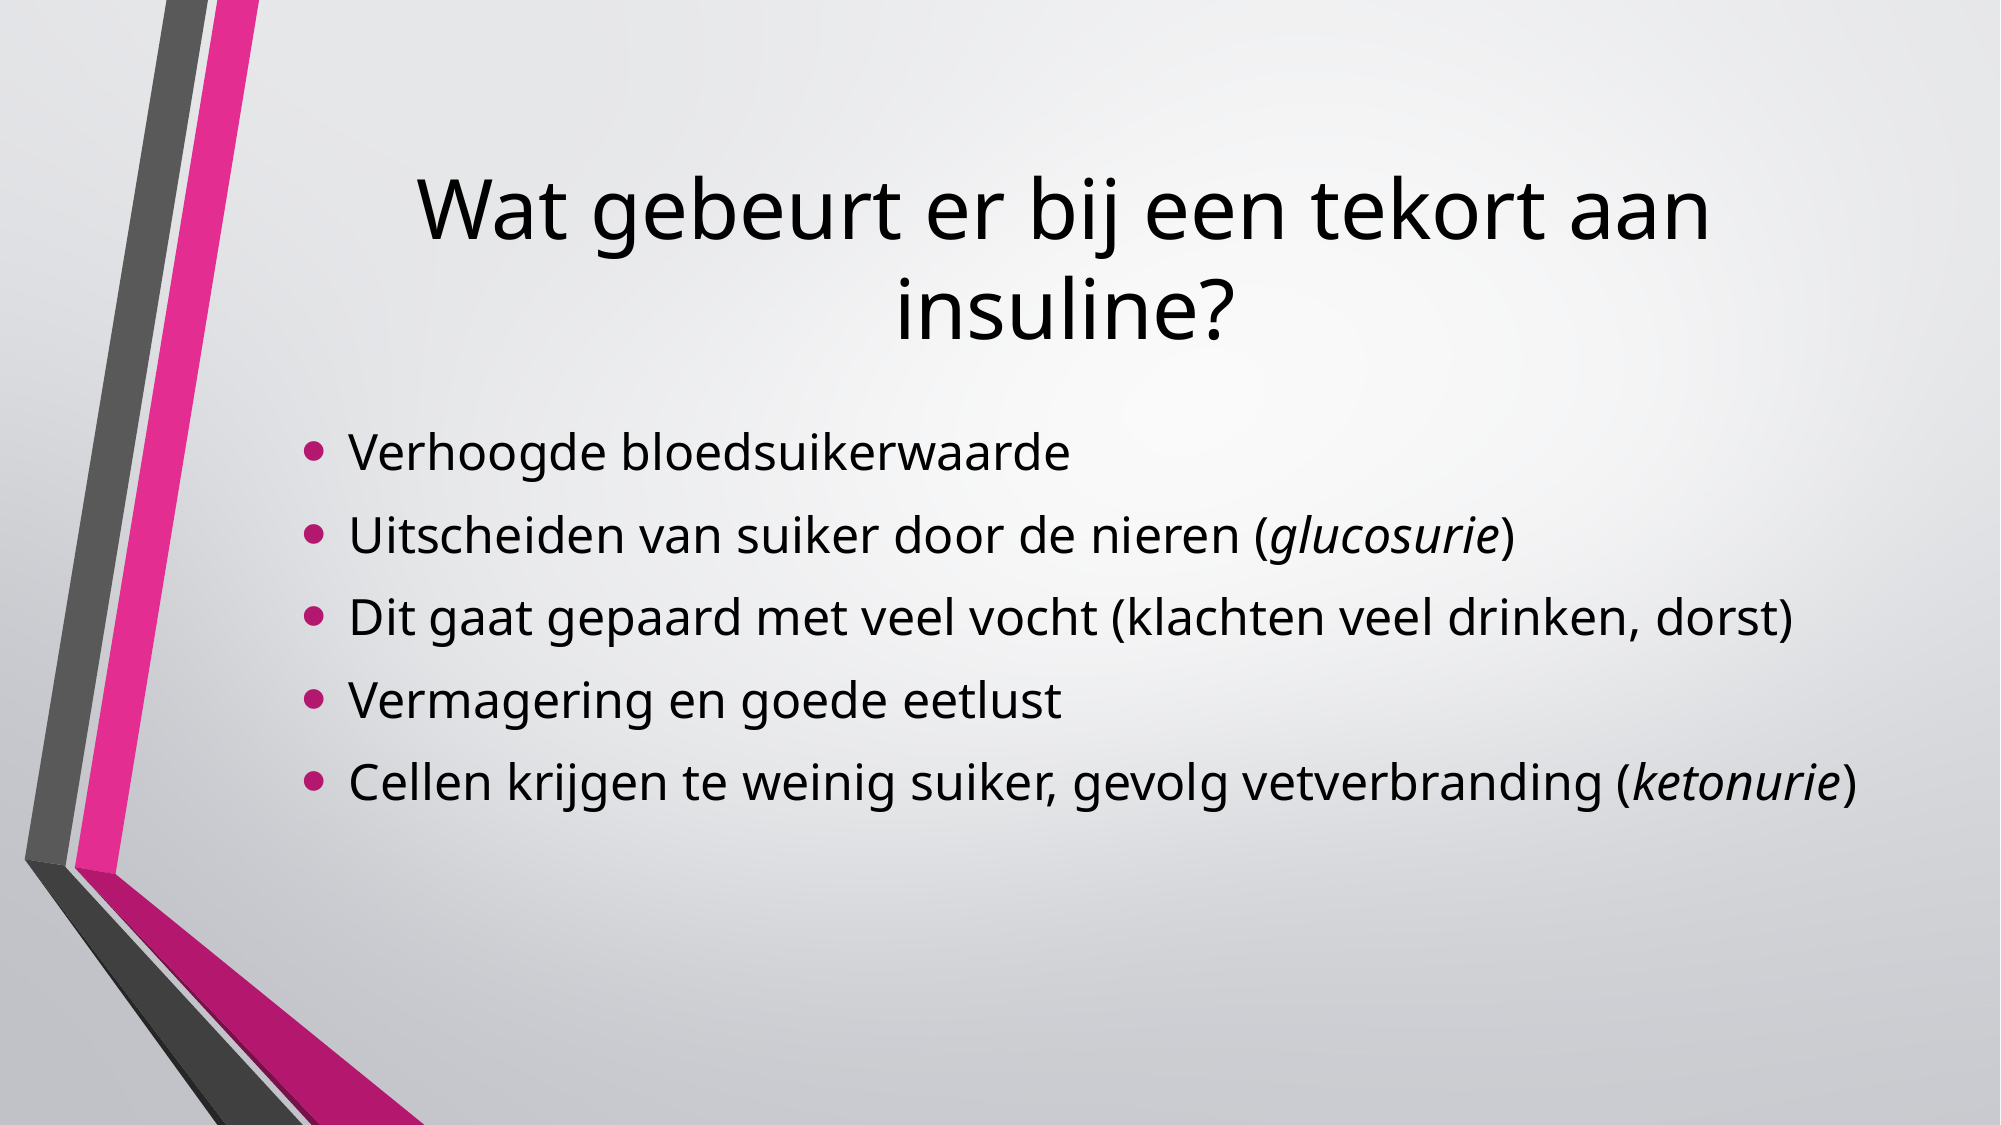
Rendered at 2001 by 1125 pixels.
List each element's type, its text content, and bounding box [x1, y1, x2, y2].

title Wat gebeurt er bij een tekort aan insuline? [243, 112, 1887, 400]
list Verhoogde bloedsuikerwaarde Uitscheiden van suiker door de nieren (glucosurie) Dit gaat gepaard met veel vocht (klachten veel drinken, dorst) Vermagering en goede eetlust Cellen krijgen te weinig suiker, gevolg vetverbranding (ketonurie) [286, 359, 1931, 872]
